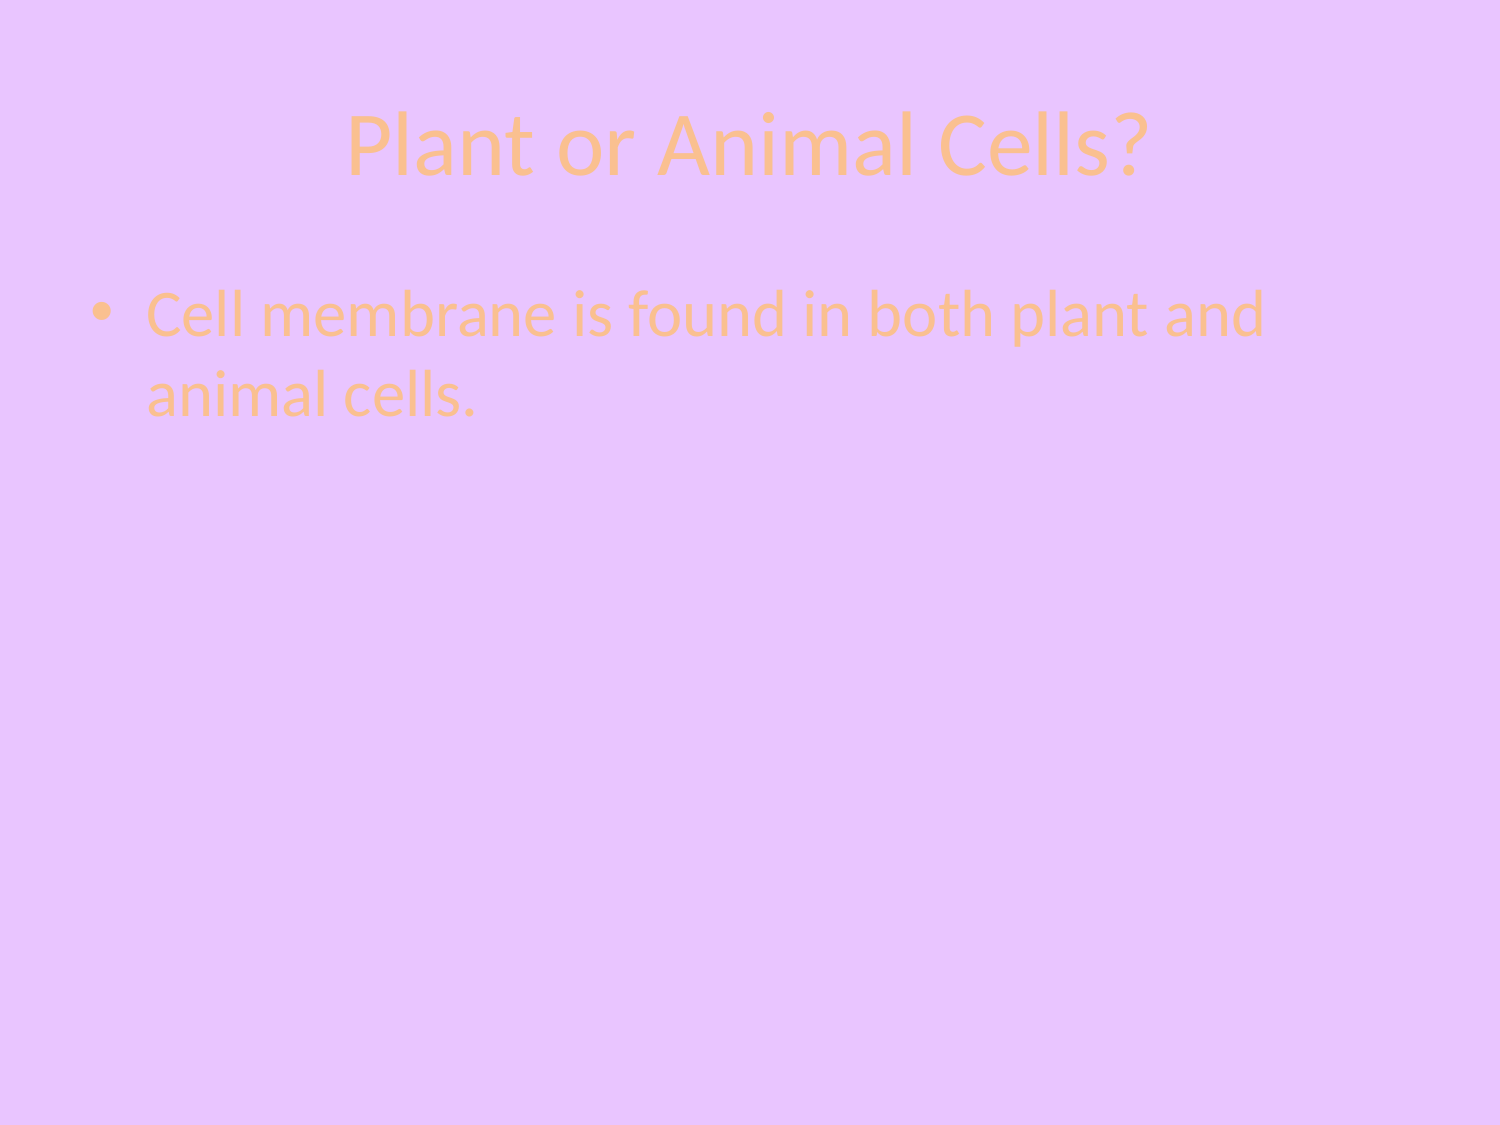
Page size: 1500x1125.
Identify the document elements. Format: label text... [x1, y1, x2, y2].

title Plant or Animal Cells? [75, 45, 1425, 233]
list Cell membrane is found in both plant and animal cells. [75, 262, 1425, 1005]
